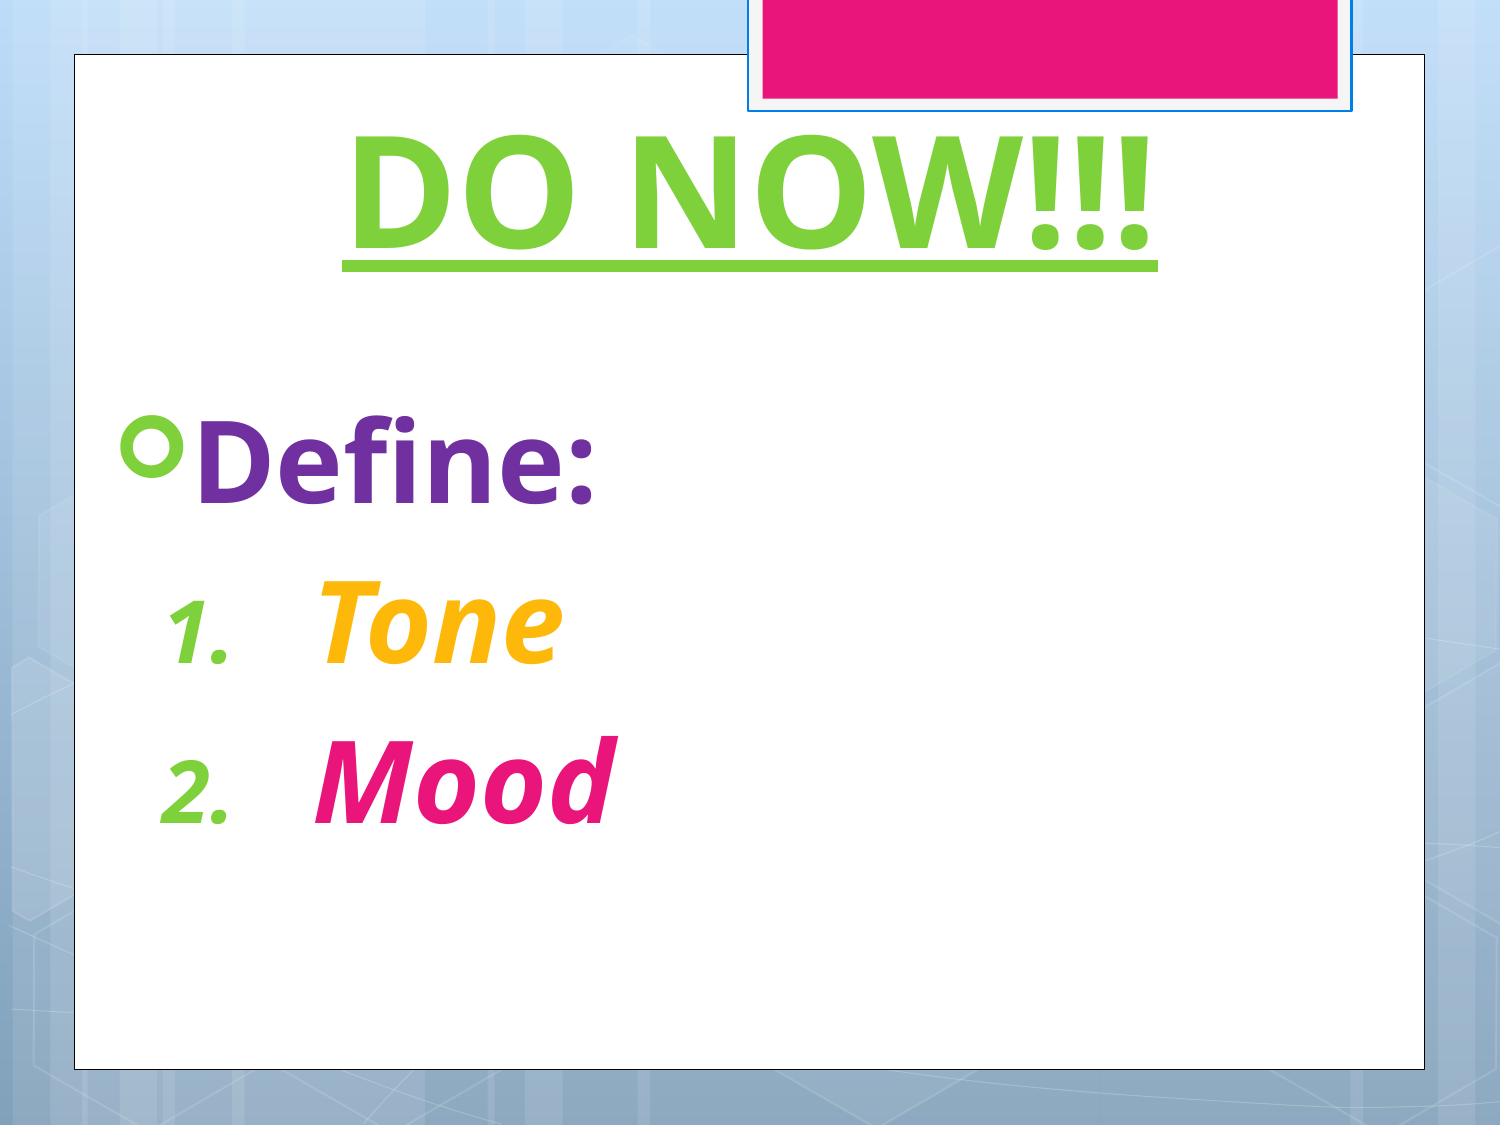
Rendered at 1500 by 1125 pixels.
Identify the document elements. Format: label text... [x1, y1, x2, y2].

list Define: Tone Mood [87, 381, 1283, 957]
title DO NOW!!! [75, 99, 1425, 288]
